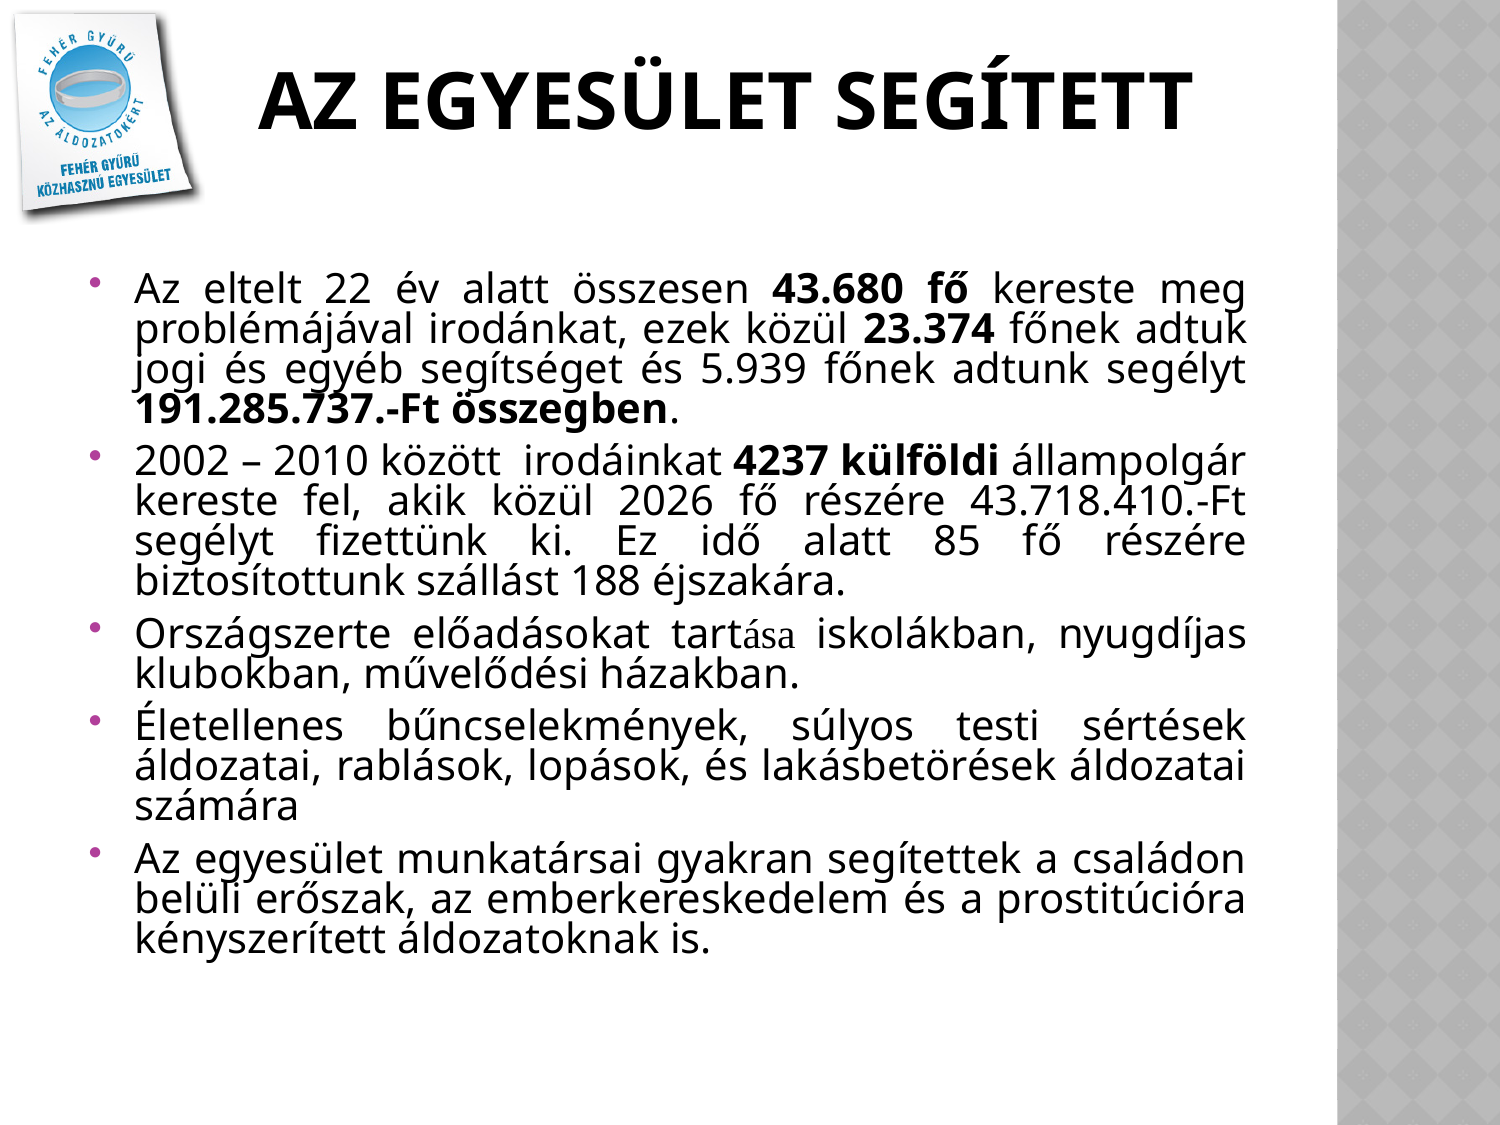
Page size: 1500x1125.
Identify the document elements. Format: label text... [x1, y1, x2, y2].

title A Az egyesület segített [75, 52, 1263, 240]
list Az eltelt 22 év alatt összesen 43.680 fő kereste meg problémájával irodánkat, ezek közül 23.374 főnek adtuk jogi és egyéb segítséget és 5.939 főnek adtunk segélyt 191.285.737.-Ft összegben. 2002 – 2010 között irodáinkat 4237 külföldi állampolgár kereste fel, akik közül 2026 fő részére 43.718.410.-Ft segélyt fizettünk ki. Ez idő alatt 85 fő részére biztosítottunk szállást 188 éjszakára. Országszerte előadásokat tartása iskolákban, nyugdíjas klubokban, művelődési házakban. Életellenes bűncselekmények, súlyos testi sértések áldozatai, rablások, lopások, és lakásbetörések áldozatai számára Az egyesület munkatársai gyakran segítettek a családon belüli erőszak, az emberkereskedelem és a prostitúcióra kényszerített áldozatoknak is. [74, 263, 1263, 1060]
picture [0, 0, 205, 225]
